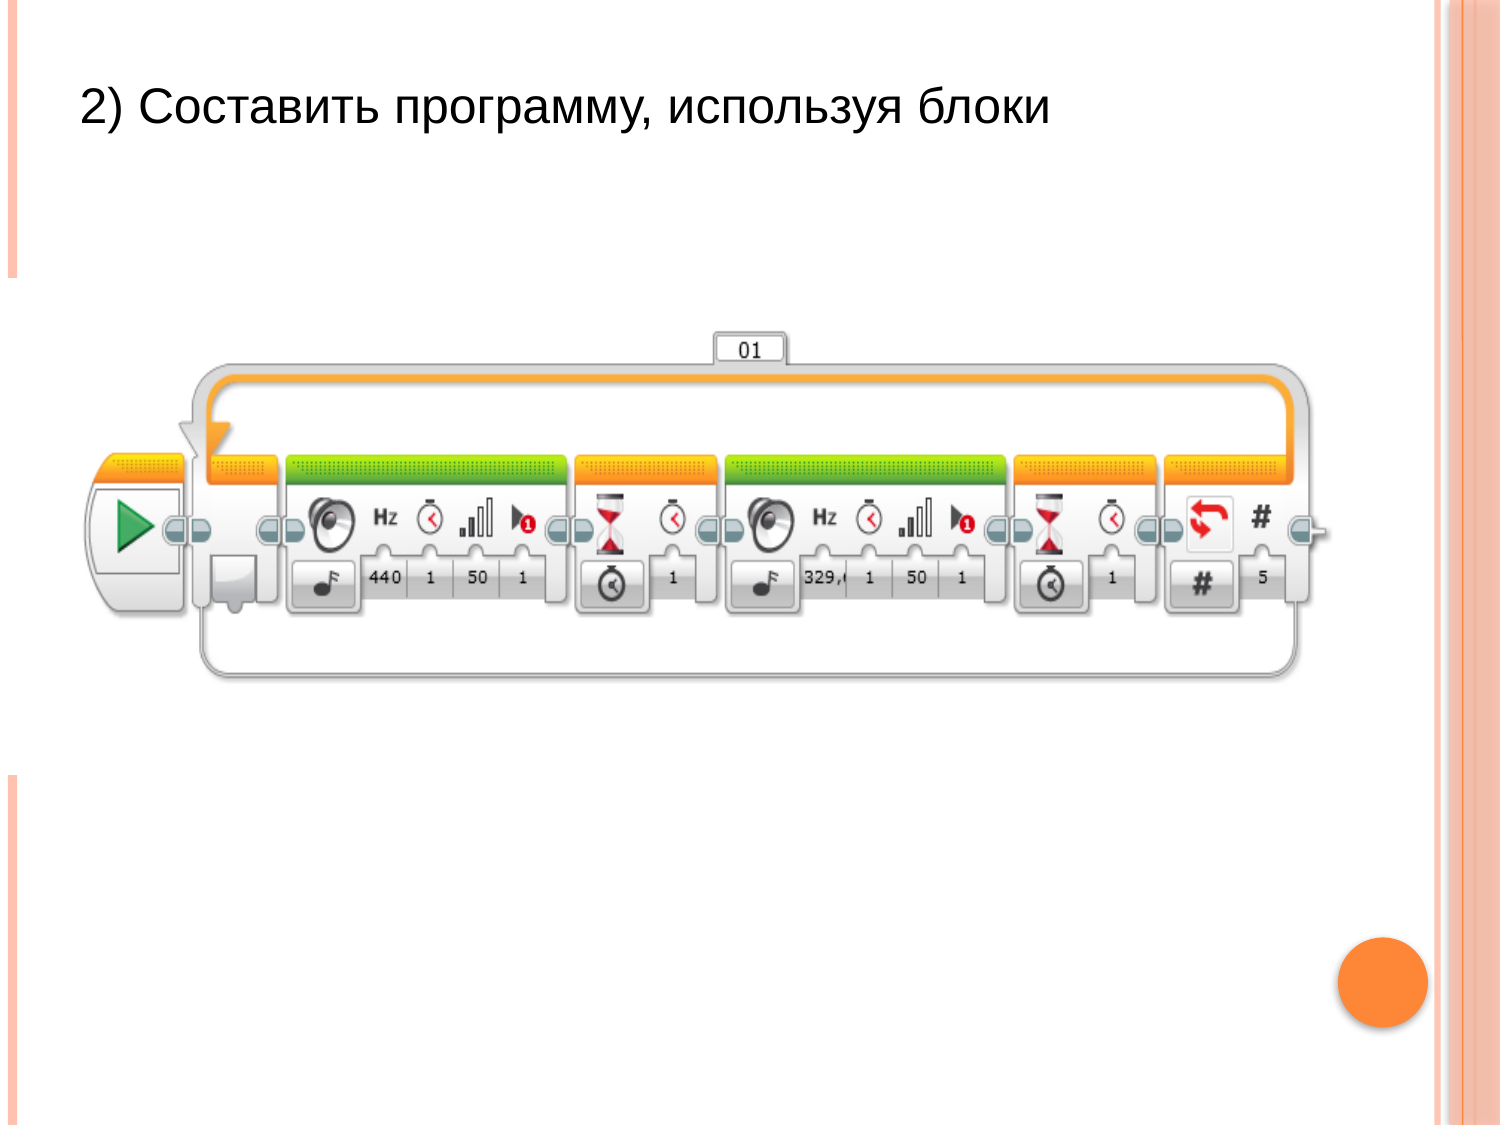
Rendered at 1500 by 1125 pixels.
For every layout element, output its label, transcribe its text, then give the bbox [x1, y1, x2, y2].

list 2) Составить программу, используя блоки [64, 66, 1290, 173]
picture [0, 278, 1384, 776]
